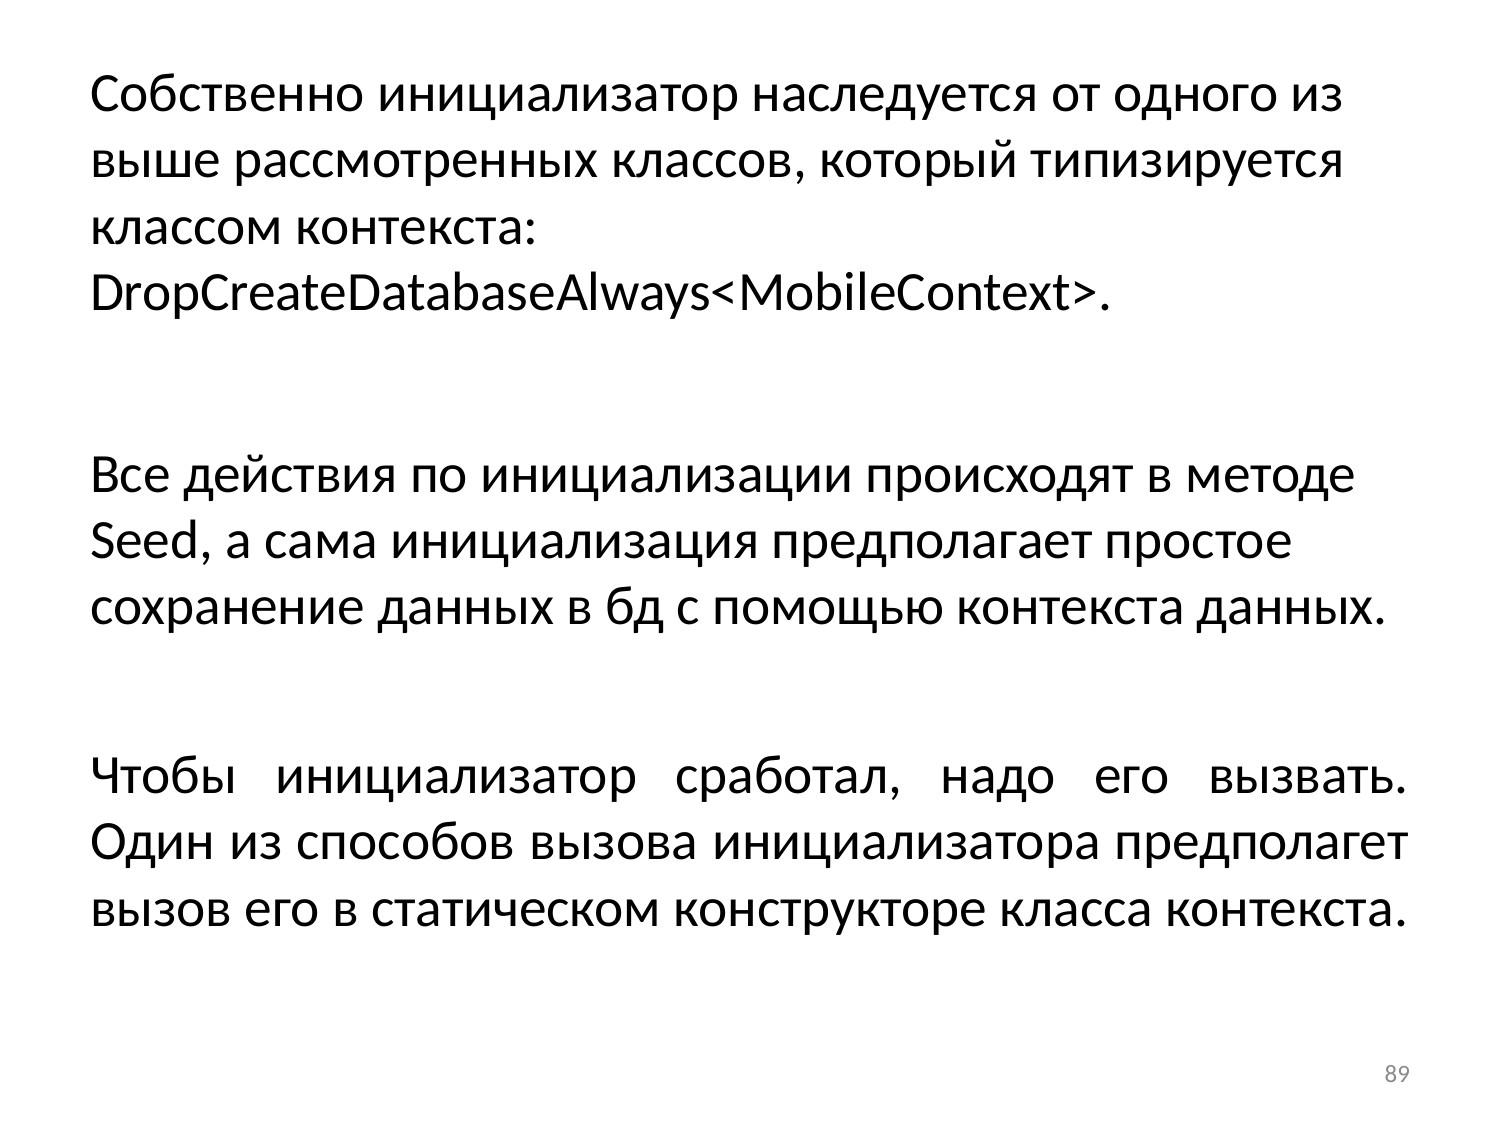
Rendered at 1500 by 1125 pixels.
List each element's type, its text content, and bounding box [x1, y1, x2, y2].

slide_number 89 [1074, 1042, 1425, 1103]
list Собственно инициализатор наследуется от одного из выше рассмотренных классов, который типизируется классом контекста: DropCreateDatabaseAlways<MobileContext>. Все действия по инициализации происходят в методе Seed, а сама инициализация предполагает простое сохранение данных в бд с помощью контекста данных. Чтобы инициализатор сработал, надо его вызвать. Один из способов вызова инициализатора предполагет вызов его в статическом конструкторе класса контекста. [75, 48, 1425, 1032]
